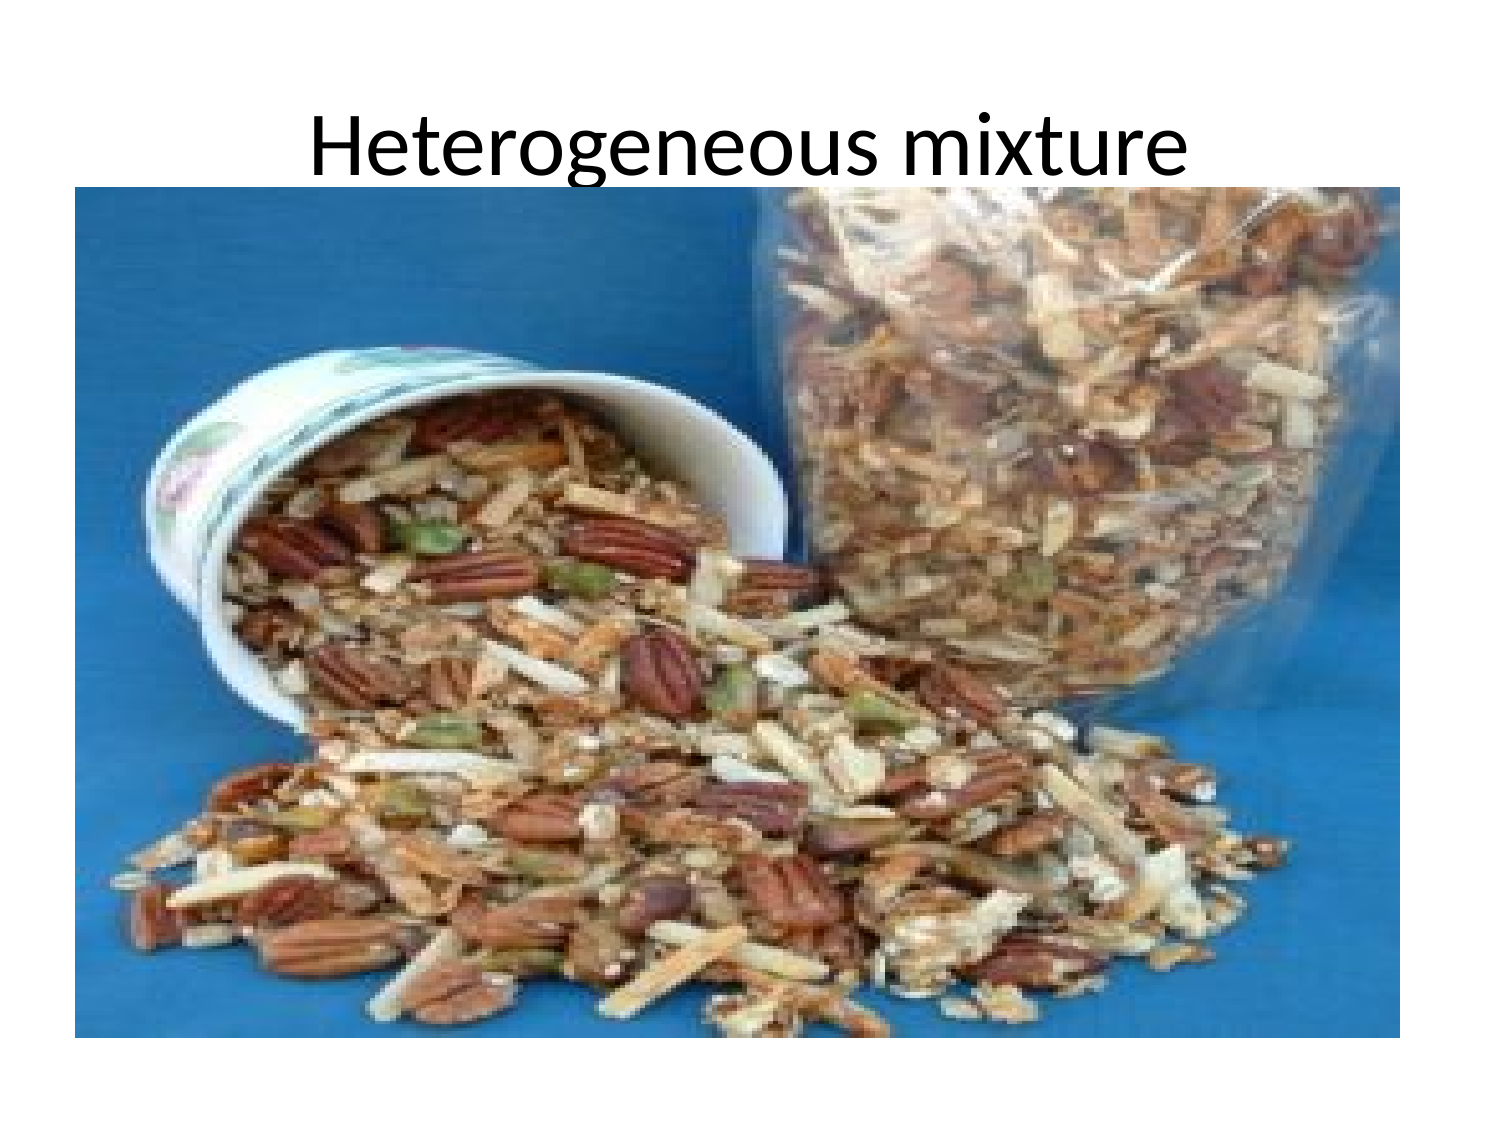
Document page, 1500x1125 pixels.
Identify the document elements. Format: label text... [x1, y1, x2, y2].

title Heterogeneous mixture [75, 45, 1425, 233]
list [74, 187, 1401, 1038]
